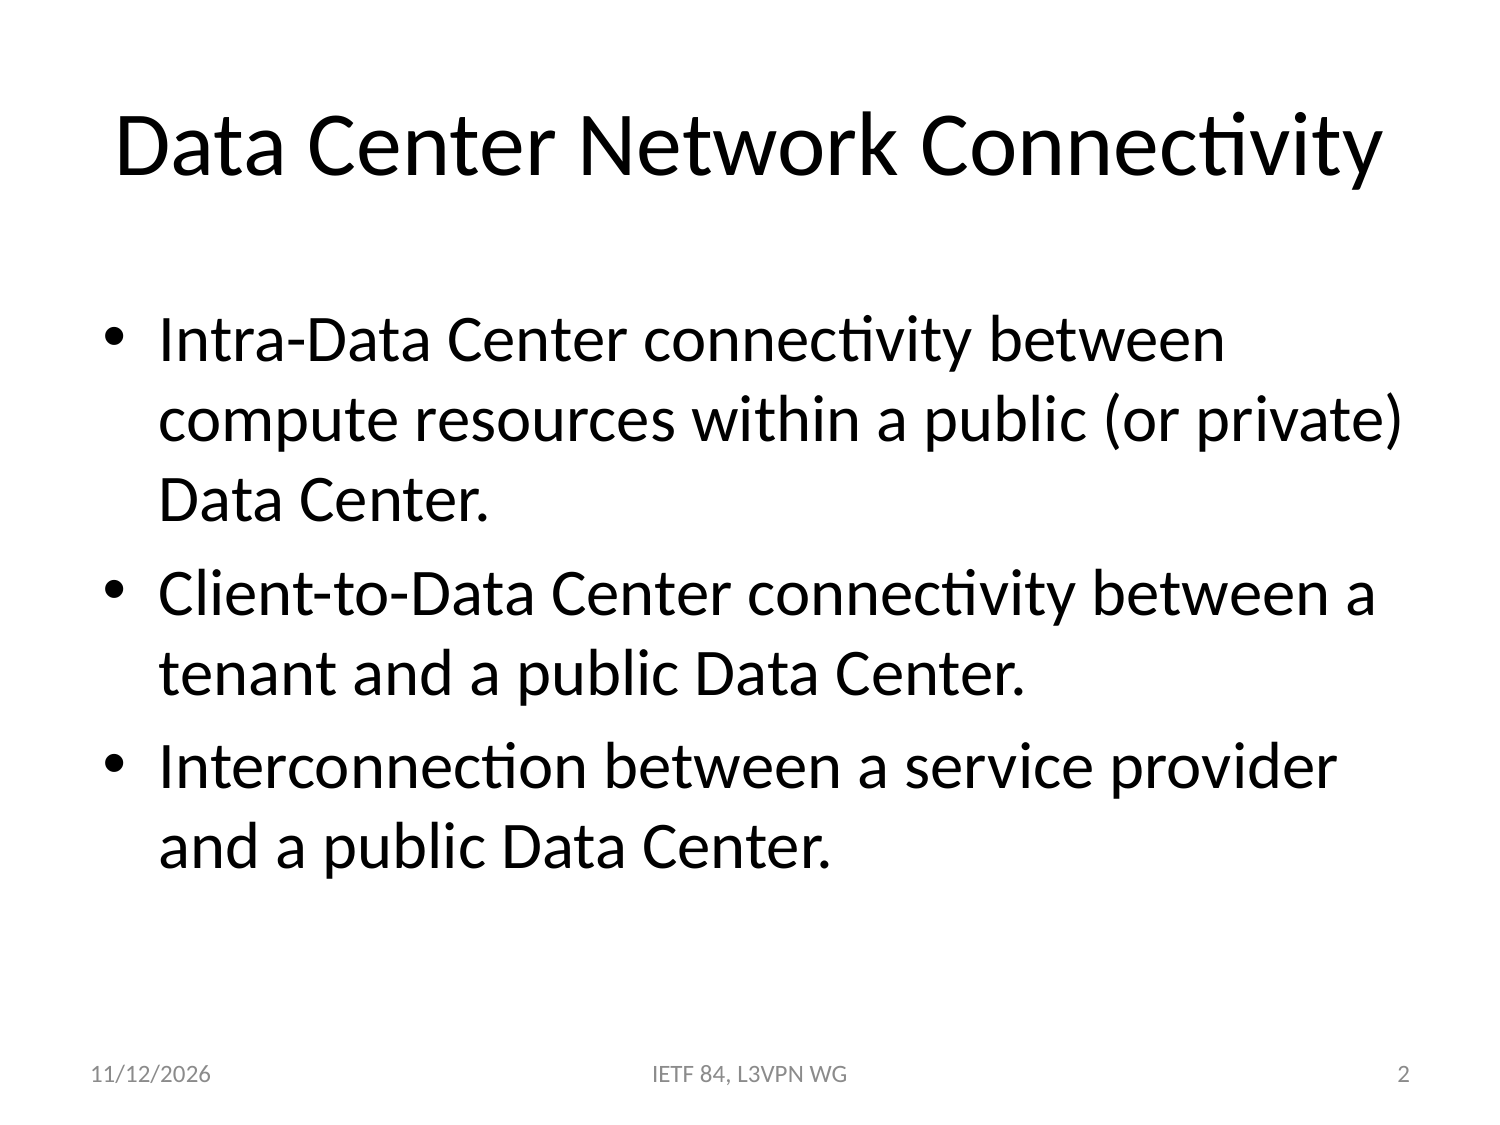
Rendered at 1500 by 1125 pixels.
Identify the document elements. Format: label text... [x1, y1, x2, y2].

slide_number 2 [1074, 1042, 1425, 1103]
list Intra-Data Center connectivity between compute resources within a public (or private) Data Center. Client-to-Data Center connectivity between a tenant and a public Data Center. Interconnection between a service provider and a public Data Center. [87, 287, 1438, 1088]
title Data Center Network Connectivity [75, 45, 1425, 233]
footer IETF 84, L3VPN WG [512, 1042, 988, 1103]
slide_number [75, 1042, 425, 1103]
